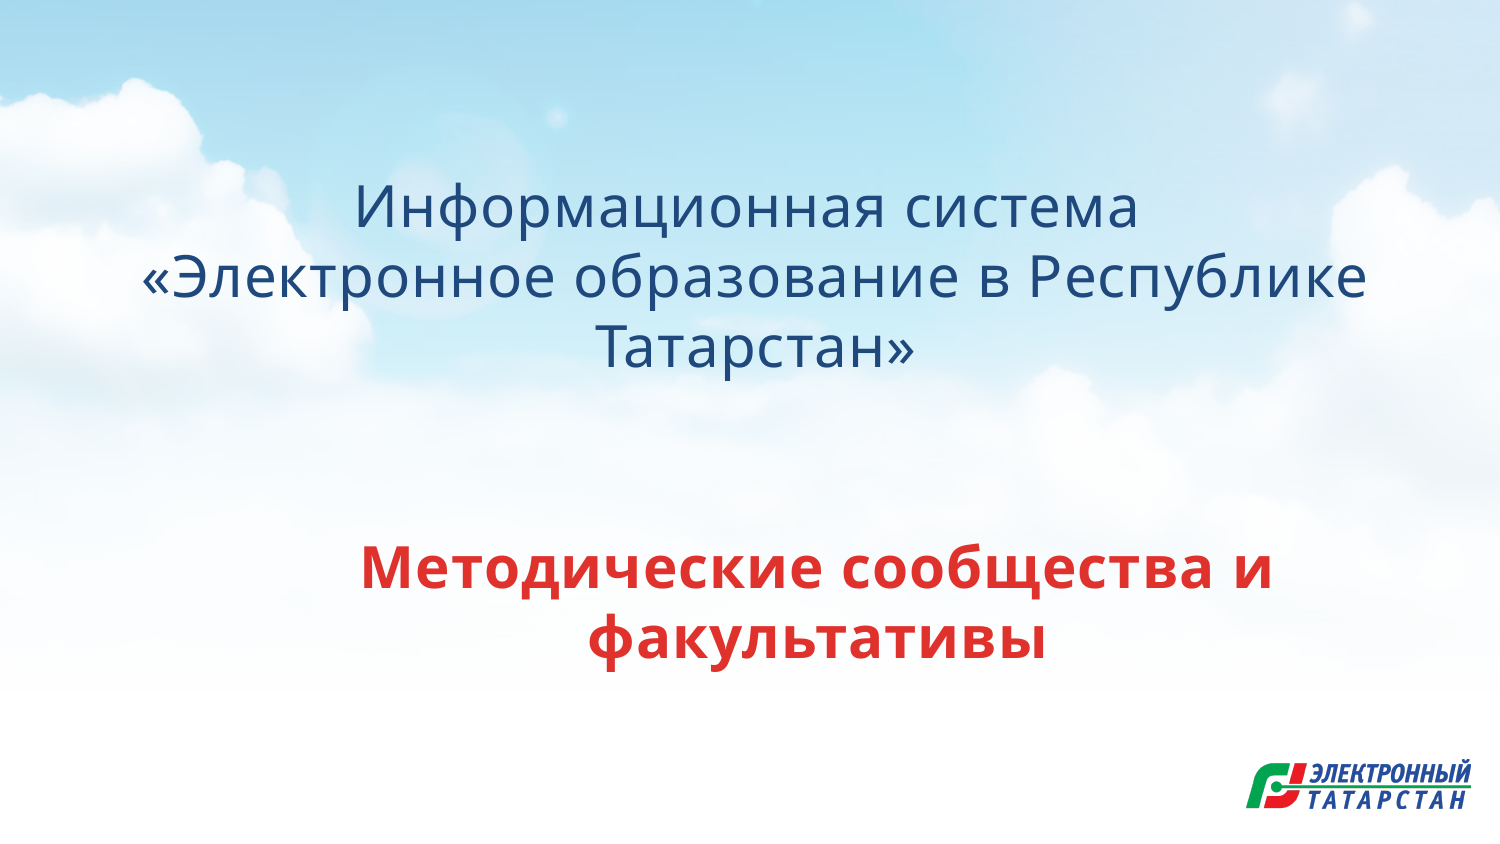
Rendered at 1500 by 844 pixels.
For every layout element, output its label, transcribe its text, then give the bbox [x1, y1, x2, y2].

title Информационная система «Электронное образование в Республике Татарстан» [88, 161, 1424, 529]
subtitle Методические сообщества и факультативы [225, 478, 1412, 694]
picture [1246, 759, 1471, 809]
